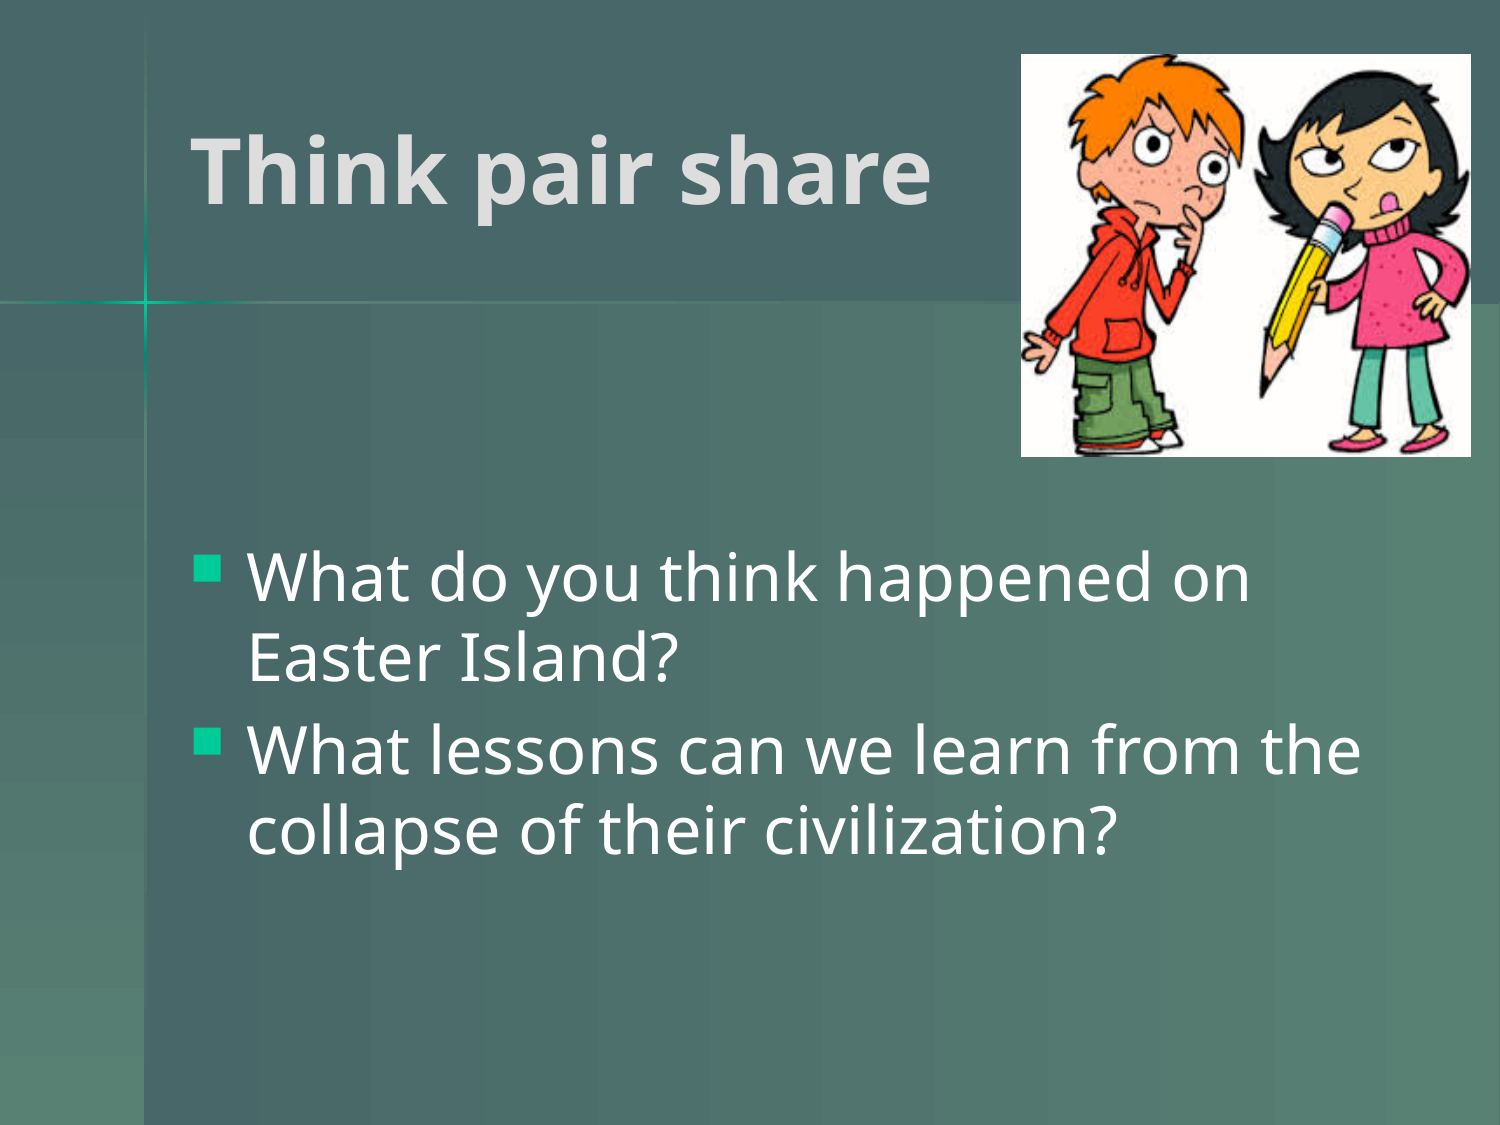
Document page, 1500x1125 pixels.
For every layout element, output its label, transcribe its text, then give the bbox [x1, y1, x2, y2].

list What do you think happened on Easter Island? What lessons can we learn from the collapse of their civilization? [174, 526, 1413, 1083]
picture [1021, 54, 1471, 457]
title Think pair share [174, 49, 1413, 286]
